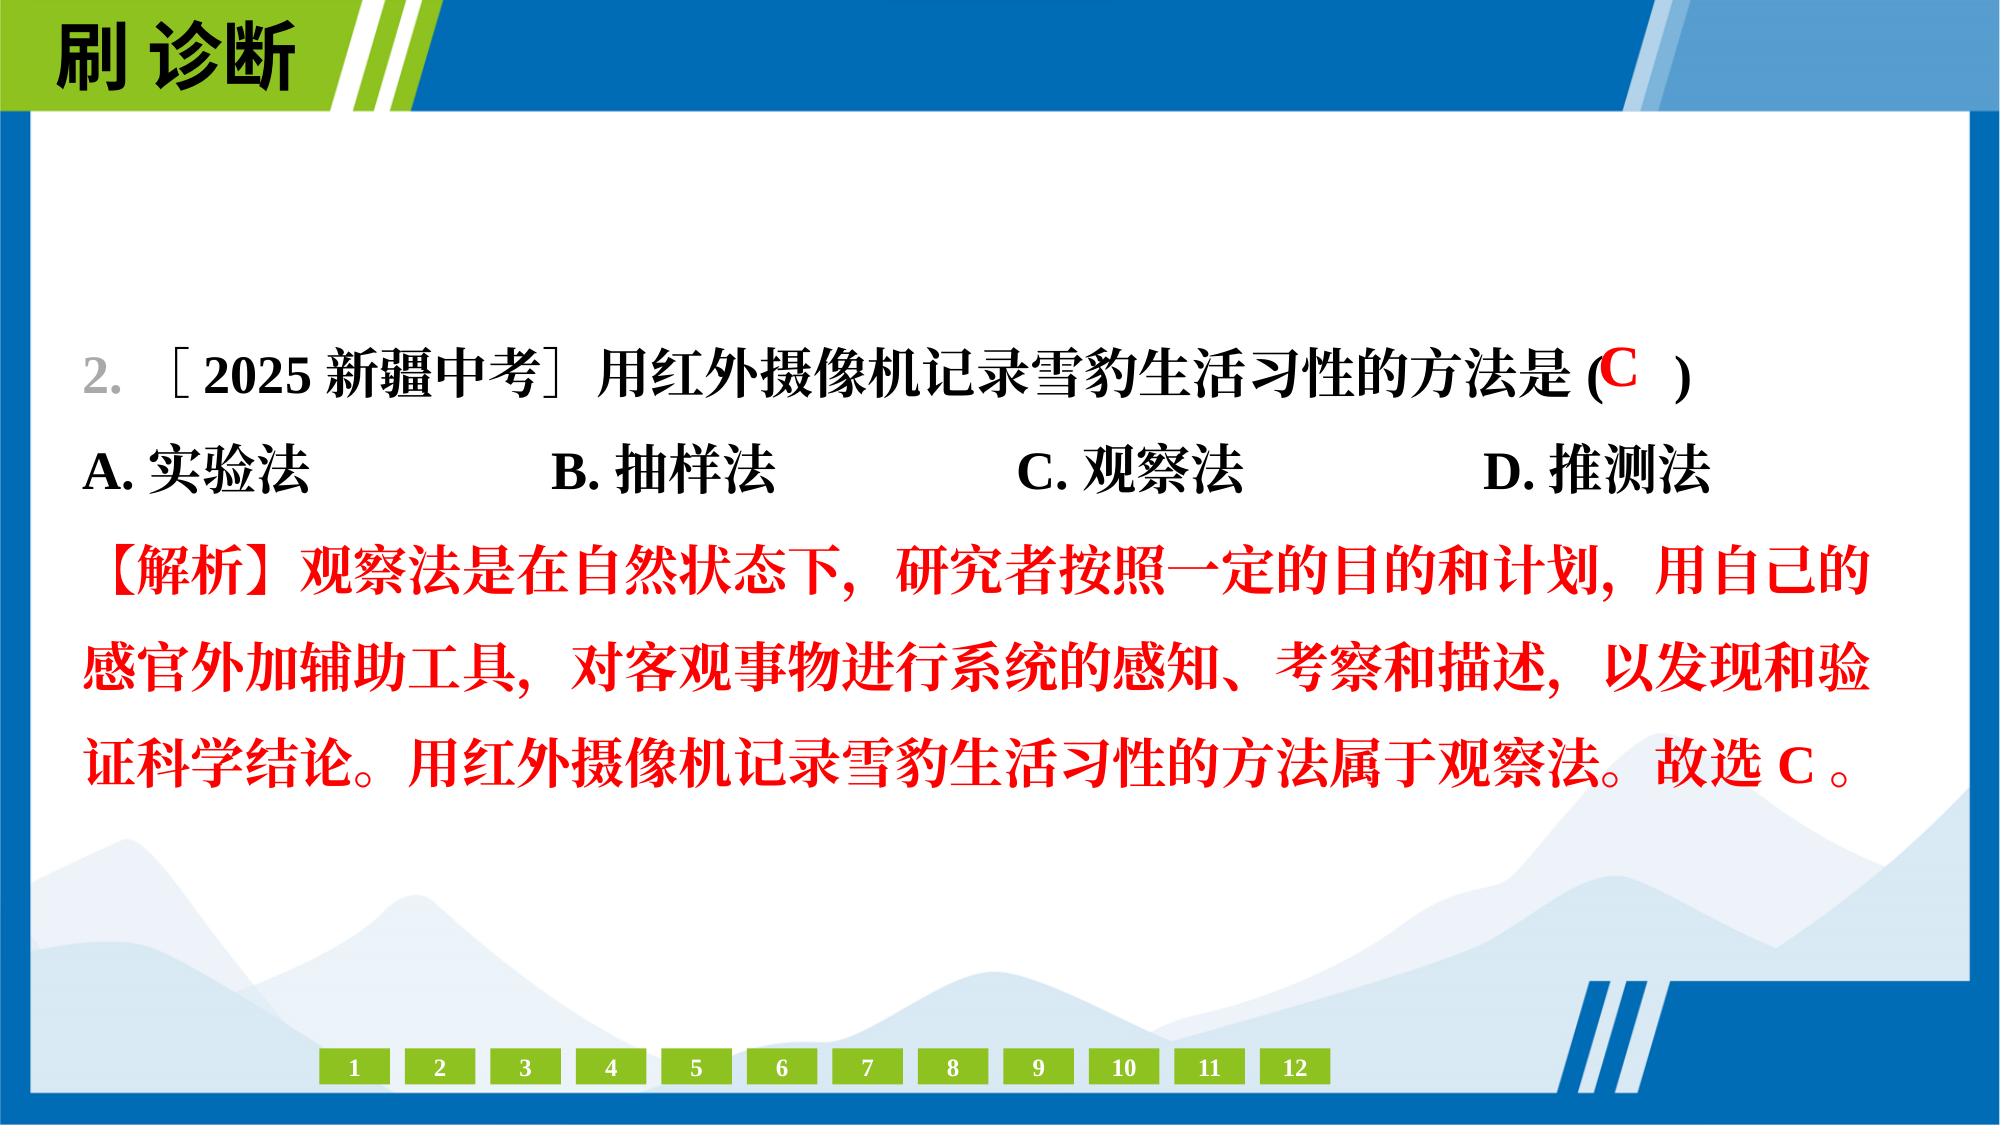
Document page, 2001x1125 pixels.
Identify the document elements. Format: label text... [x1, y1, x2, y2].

text_box C [1576, 325, 1662, 395]
text_box A.实验法 B.抽样法 C.观察法 D.推测法 [82, 404, 1917, 490]
text_box 【解析】观察法是在自然状态下，研究者按照一定的目的和计划，用自己的 感官外加辅助工具，对客观事物进行系统的感知、考察和描述，以发现和验 证科学结论。用红外摄像机记录雪豹生活习性的方法属于观察法。故选C。 [82, 502, 1917, 784]
text_box 2.［2025新疆中考］用红外摄像机记录雪豹生活习性的方法是( ) [82, 308, 1917, 394]
picture [0, 0, 2000, 1125]
